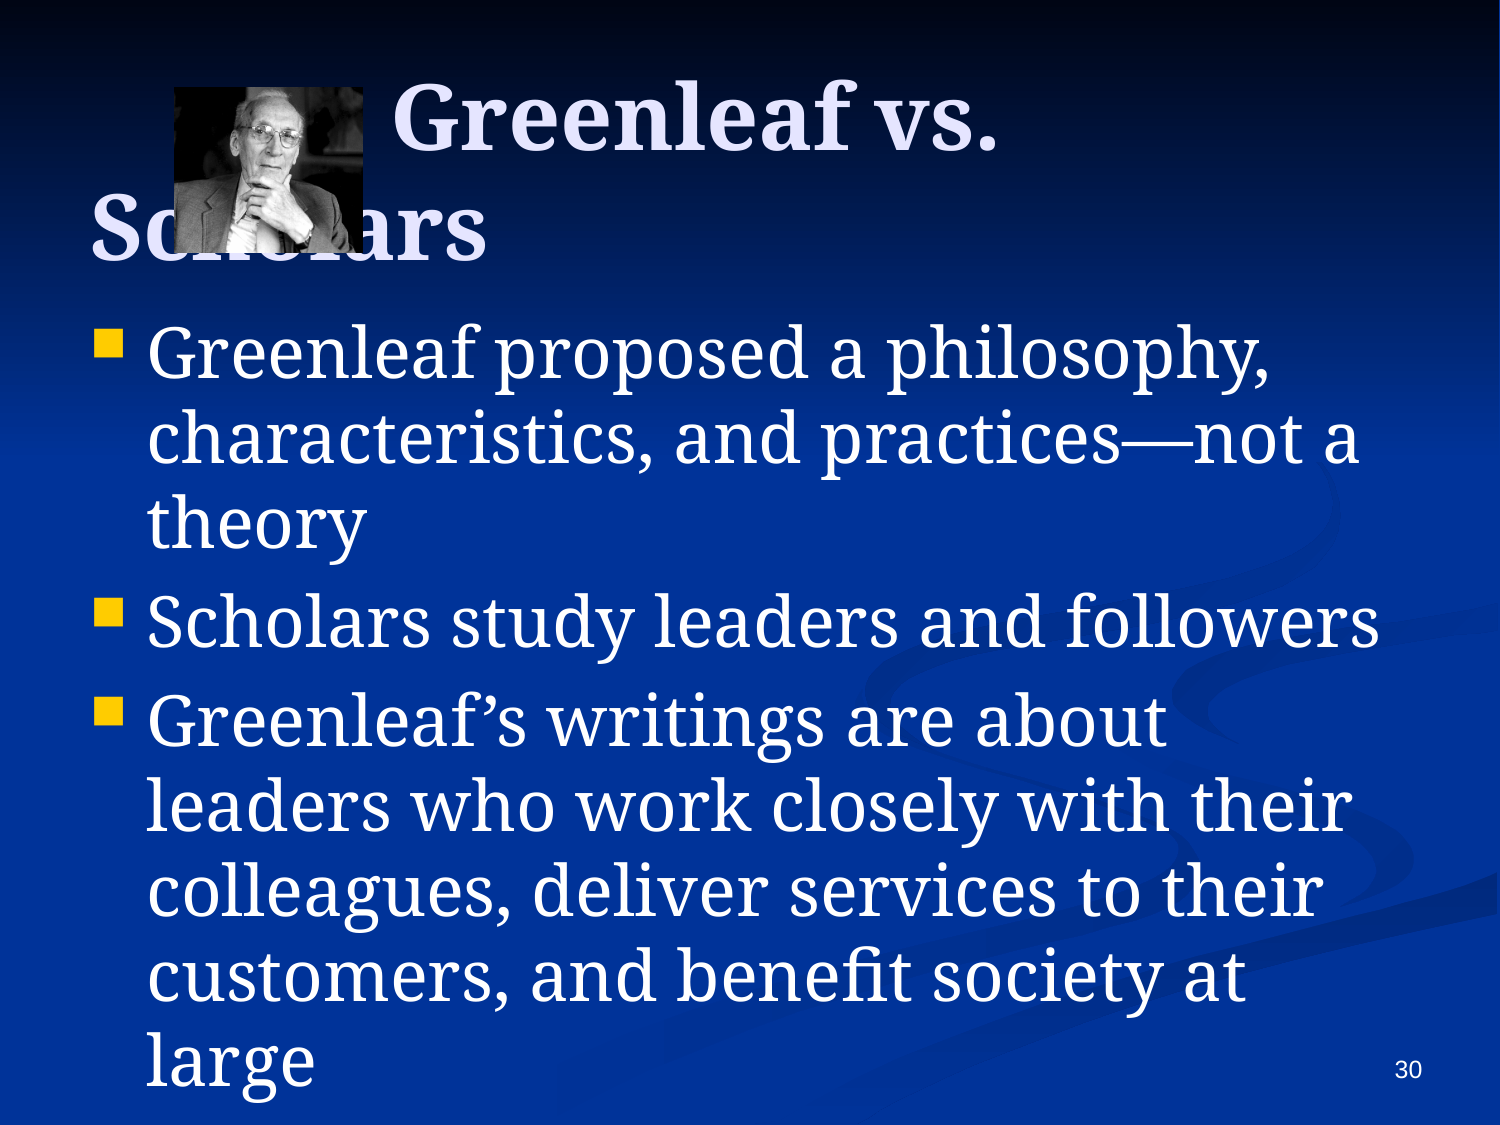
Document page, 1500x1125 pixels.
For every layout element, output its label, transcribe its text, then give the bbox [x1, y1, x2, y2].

picture [174, 87, 363, 254]
list Greenleaf proposed a philosophy, characteristics, and practices—not a theory Scholars study leaders and followers Greenleaf’s writings are about leaders who work closely with their colleagues, deliver services to their customers, and benefit society at large LeadersColleaguesCustomersSociety [74, 299, 1426, 1043]
slide_number 30 [1087, 1012, 1438, 1091]
title Greenleaf vs. Scholars [74, 74, 1426, 263]
